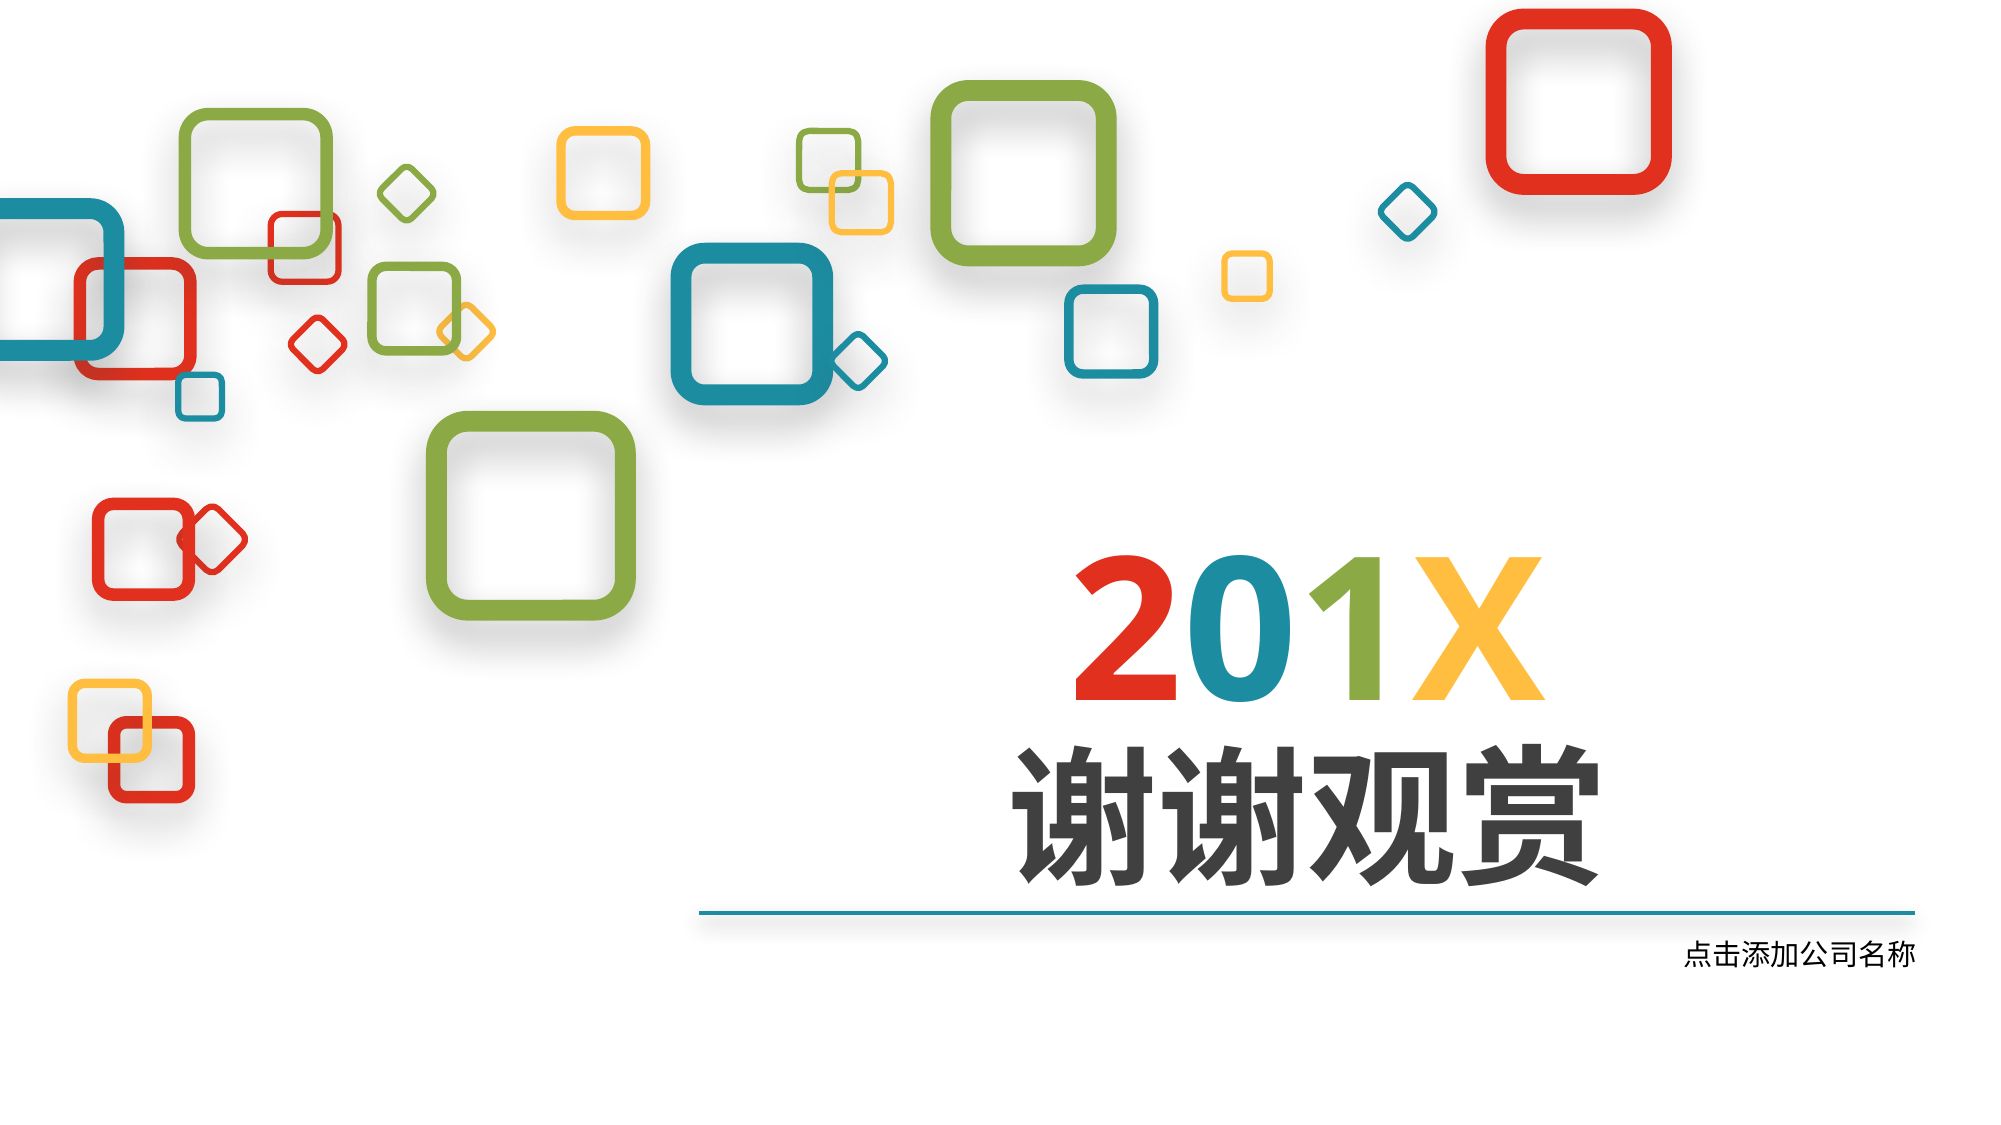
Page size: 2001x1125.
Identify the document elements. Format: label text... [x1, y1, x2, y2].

text_box [125, 261, 193, 377]
text_box [176, 372, 225, 421]
text_box [1222, 251, 1272, 301]
text_box [829, 332, 887, 390]
text_box [1066, 287, 1156, 377]
text_box 谢谢观赏 [681, 715, 1934, 911]
text_box [182, 112, 329, 256]
text_box [377, 164, 436, 223]
text_box [199, 504, 247, 574]
text_box [482, 316, 495, 349]
text_box [96, 501, 191, 597]
text_box [288, 315, 347, 374]
text_box [829, 171, 894, 235]
text_box 201X [988, 493, 1626, 715]
text_box [0, 206, 117, 353]
text_box [678, 251, 825, 397]
text_box [434, 419, 628, 613]
text_box [1378, 183, 1437, 241]
text_box [1493, 16, 1664, 187]
text_box [70, 681, 150, 761]
text_box [938, 88, 1109, 258]
text_box 点击添加公司名称 [1660, 928, 1932, 979]
text_box [558, 128, 648, 218]
text_box [796, 128, 861, 193]
text_box [369, 264, 459, 354]
text_box [146, 720, 192, 800]
